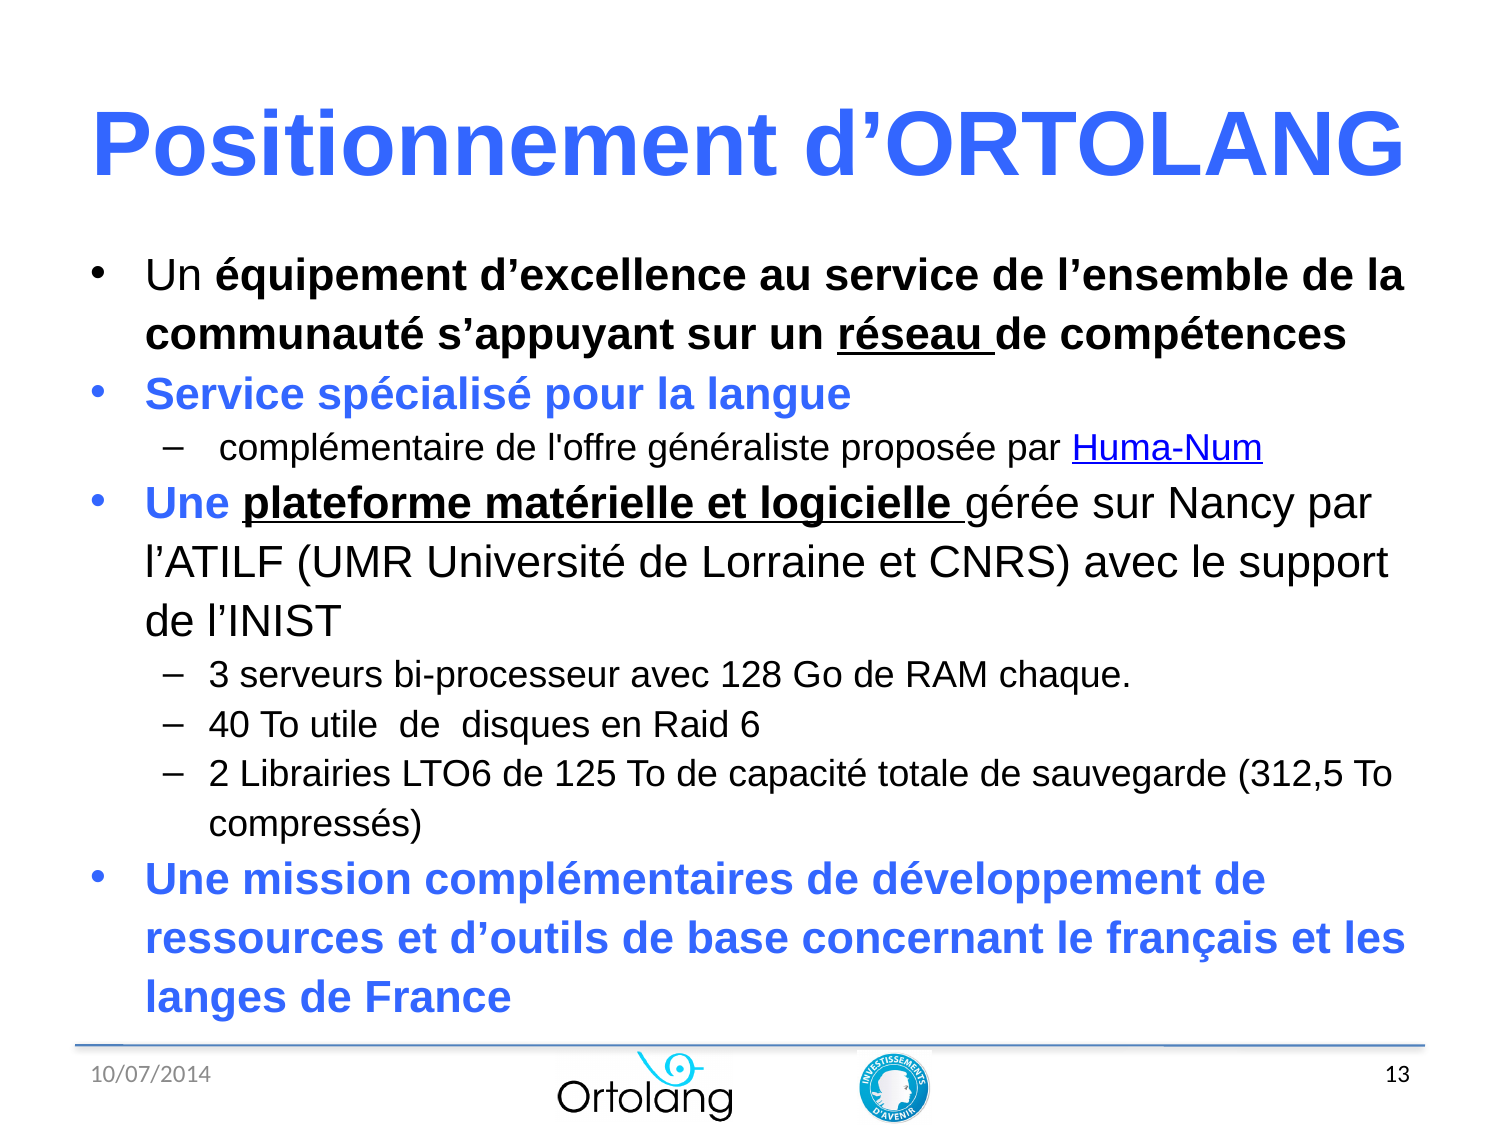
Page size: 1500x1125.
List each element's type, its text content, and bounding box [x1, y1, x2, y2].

list Un équipement d’excellence au service de l’ensemble de la communauté s’appuyant sur un réseau de compétences Service spécialisé pour la langue complémentaire de l'offre généraliste proposée par Huma-Num Une plateforme matérielle et logicielle gérée sur Nancy par l’ATILF (UMR Université de Lorraine et CNRS) avec le support de l’INIST 3 serveurs bi-processeur avec 128 Go de RAM chaque. 40 To utile de disques en Raid 6 2 Librairies LTO6 de 125 To de capacité totale de sauvegarde (312,5 To compressés) Une mission complémentaires de développement de ressources et d’outils de base concernant le français et les langes de France [75, 232, 1448, 1030]
picture [555, 1050, 733, 1122]
title Positionnement d’ORTOLANG [75, 45, 1425, 232]
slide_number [75, 1042, 425, 1103]
slide_number 13 [1074, 1042, 1425, 1103]
picture [857, 1050, 932, 1125]
